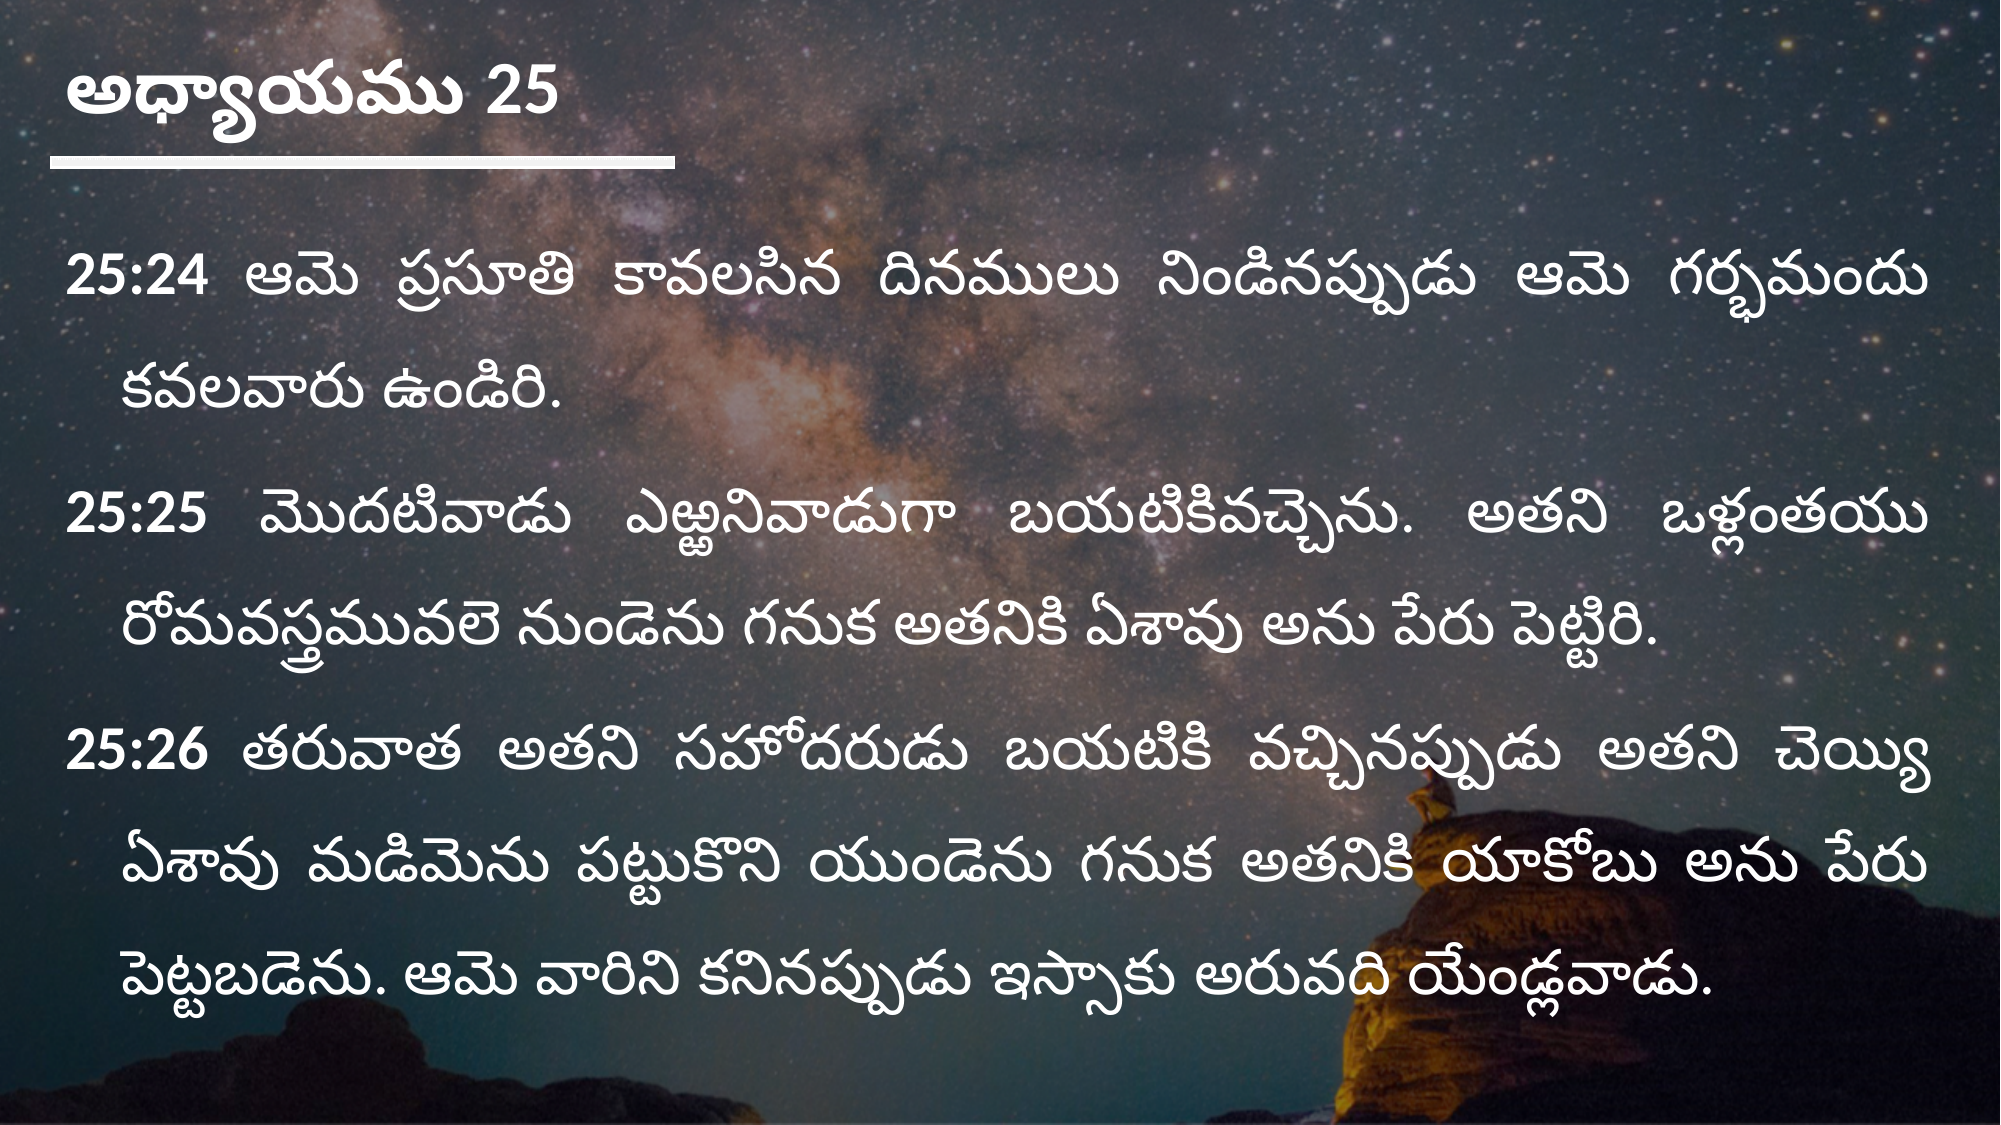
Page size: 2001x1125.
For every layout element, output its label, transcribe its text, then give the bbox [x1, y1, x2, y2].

list 25:24 ఆమె ప్రసూతి కావలసిన దినములు నిండినప్పుడు ఆమె గర్భమందు కవలవారు ఉండిరి. 25:25 మొదటివాడు ఎఱ్ఱనివాడుగా బయటికివచ్చెను. అతని ఒళ్లంతయు రోమవస్త్రమువలె నుండెను గనుక అతనికి ఏశావు అను పేరు పెట్టిరి. 25:26 తరువాత అతని సహోదరుడు బయటికి వచ్చినప్పుడు అతని చెయ్యి ఏశావు మడిమెను పట్టుకొని యుండెను గనుక అతనికి యాకోబు అను పేరు పెట్టబడెను. ఆమె వారిని కనినప్పుడు ఇస్సాకు అరువది యేండ్లవాడు. [50, 187, 1946, 1063]
picture [0, 0, 2000, 1125]
title అధ్యాయము 25 [50, 0, 1925, 167]
